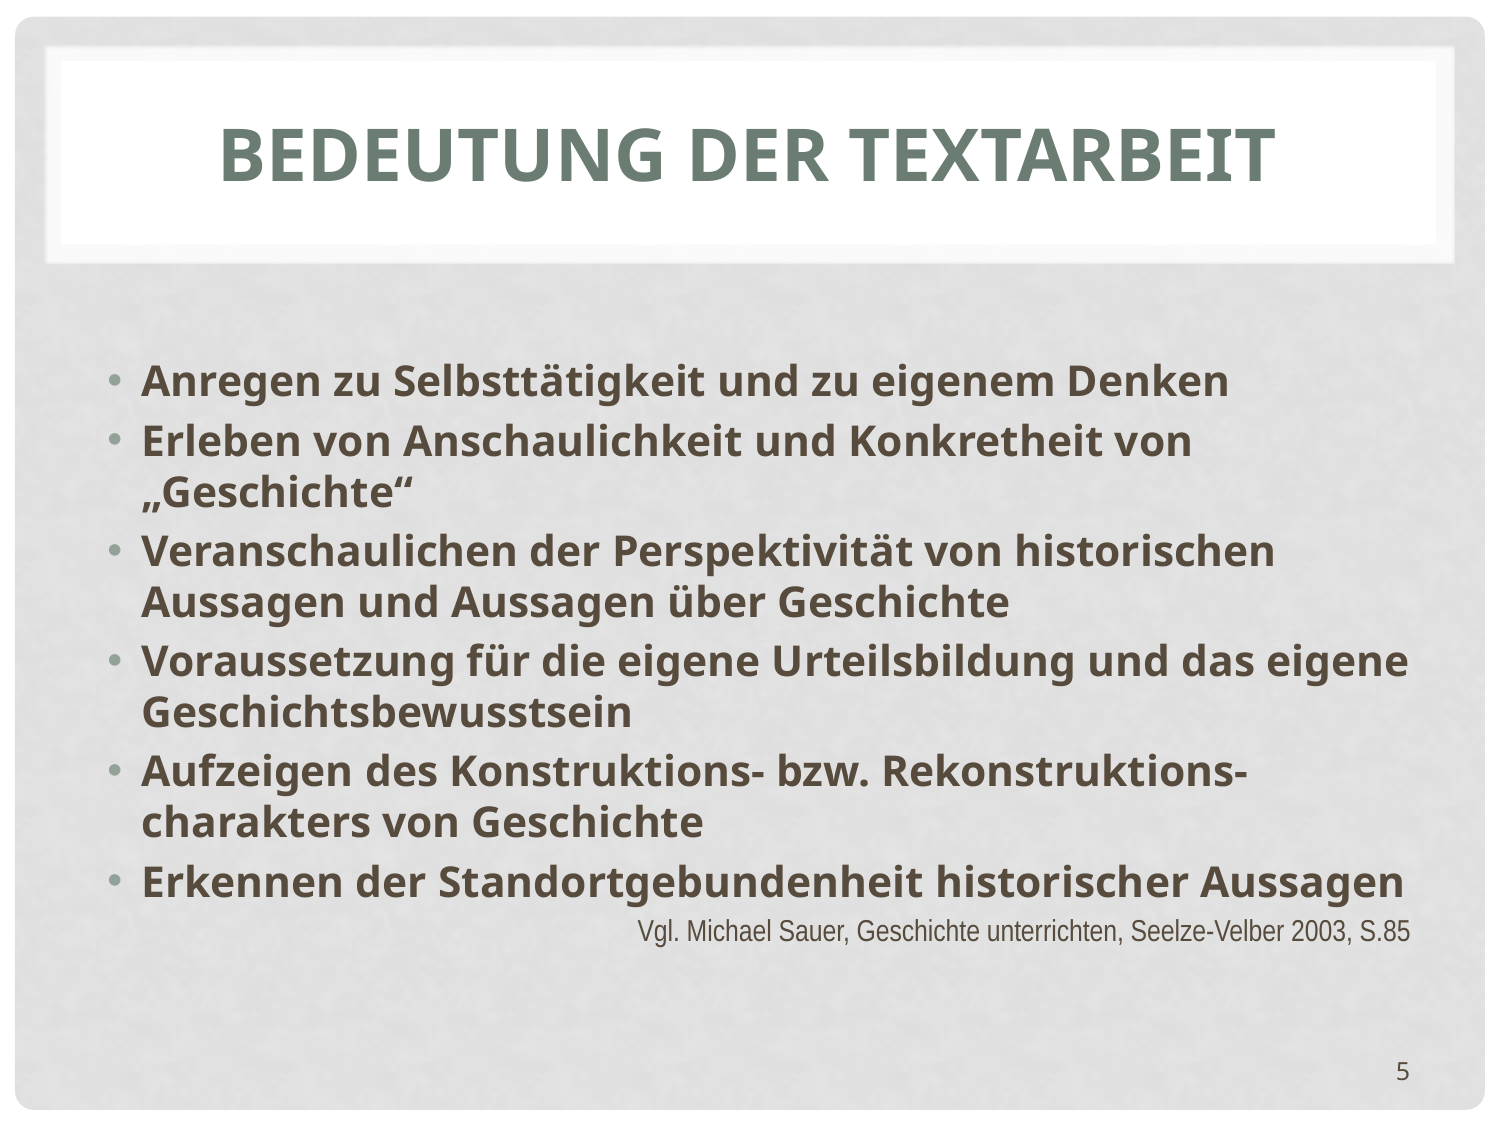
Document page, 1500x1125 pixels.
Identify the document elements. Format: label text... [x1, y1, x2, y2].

title Bedeutung der Textarbeit [69, 66, 1425, 238]
list Anregen zu Selbsttätigkeit und zu eigenem Denken Erleben von Anschaulichkeit und Konkretheit von „Geschichte“ Veranschaulichen der Perspektivität von historischen Aussagen und Aussagen über Geschichte Voraussetzung für die eigene Urteilsbildung und das eigene Geschichtsbewusstsein Aufzeigen des Konstruktions- bzw. Rekonstruktions-charakters von Geschichte Erkennen der Standortgebundenheit historischer Aussagen Vgl. Michael Sauer, Geschichte unterrichten, Seelze-Velber 2003, S.85 [75, 287, 1425, 1005]
slide_number 5 [1074, 1042, 1425, 1103]
